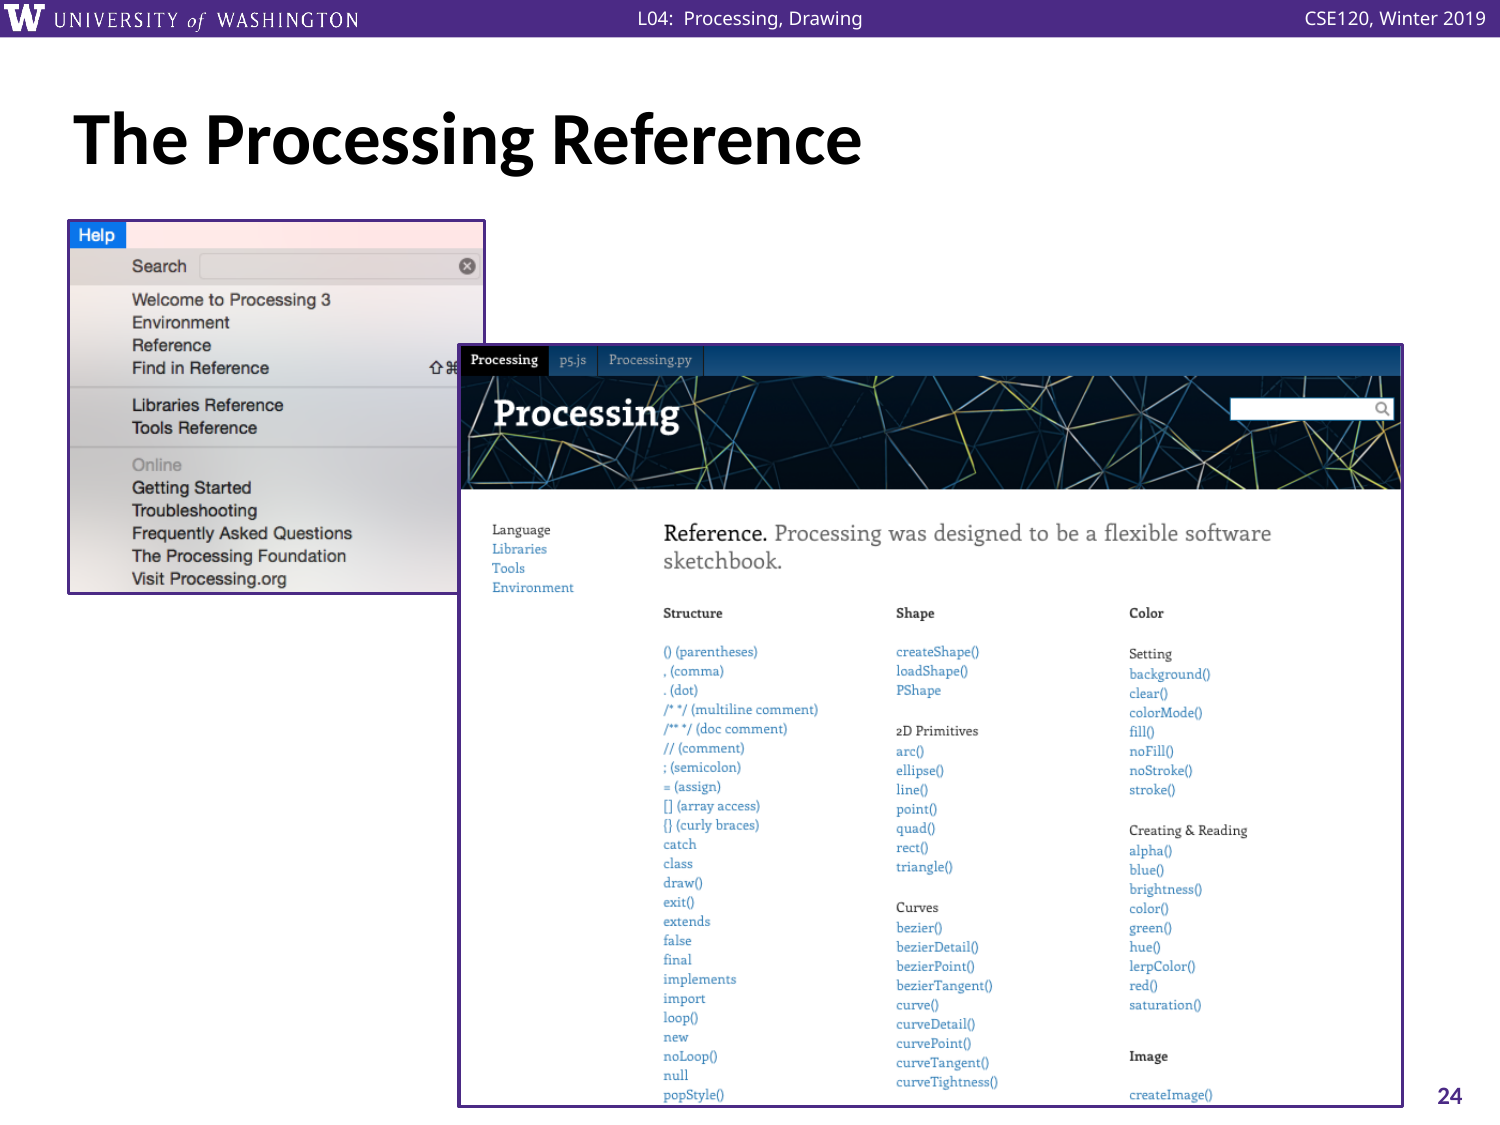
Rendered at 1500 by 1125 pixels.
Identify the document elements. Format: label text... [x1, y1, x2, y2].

slide_number 24 [1400, 1065, 1500, 1125]
picture [4, 4, 358, 32]
title The Processing Reference [58, 71, 1438, 198]
picture [70, 222, 1401, 1106]
